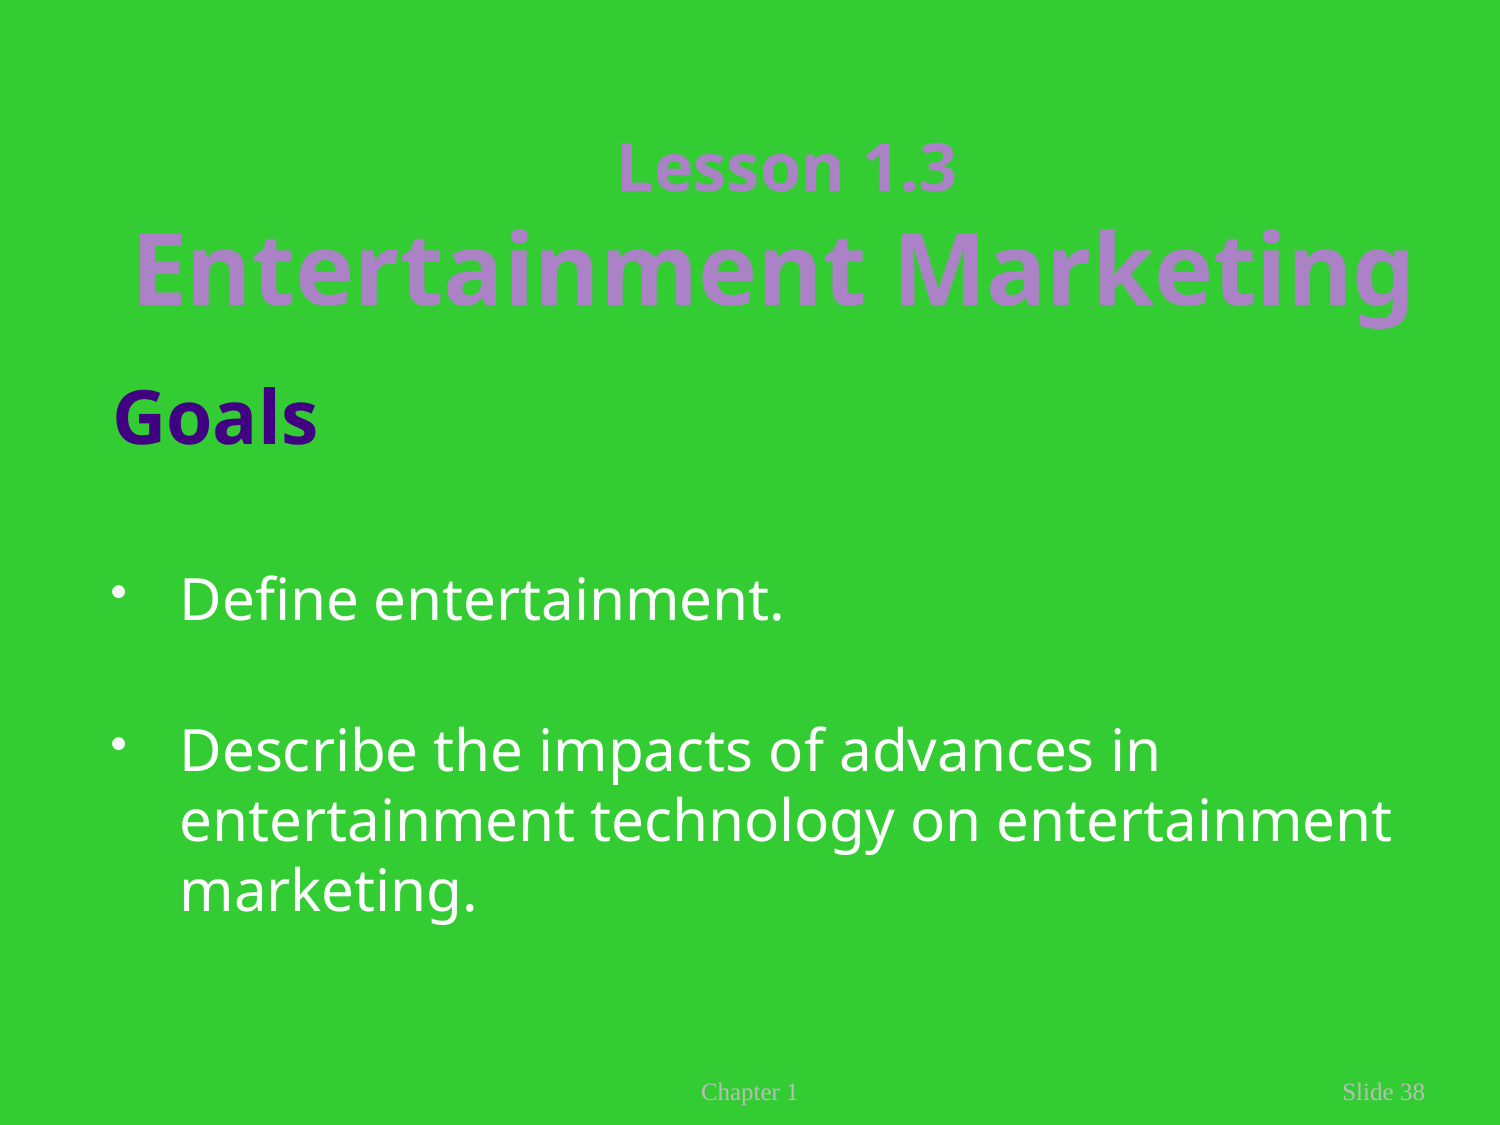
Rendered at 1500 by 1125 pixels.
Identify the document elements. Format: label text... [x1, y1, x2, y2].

slide_number Slide 38 [1299, 1052, 1425, 1113]
list Goals Define entertainment. Describe the impacts of advances in entertainment technology on entertainment marketing. [75, 362, 1425, 1035]
footer Chapter 1 [512, 1052, 988, 1113]
title Lesson 1.3 Entertainment Marketing [112, 99, 1463, 350]
